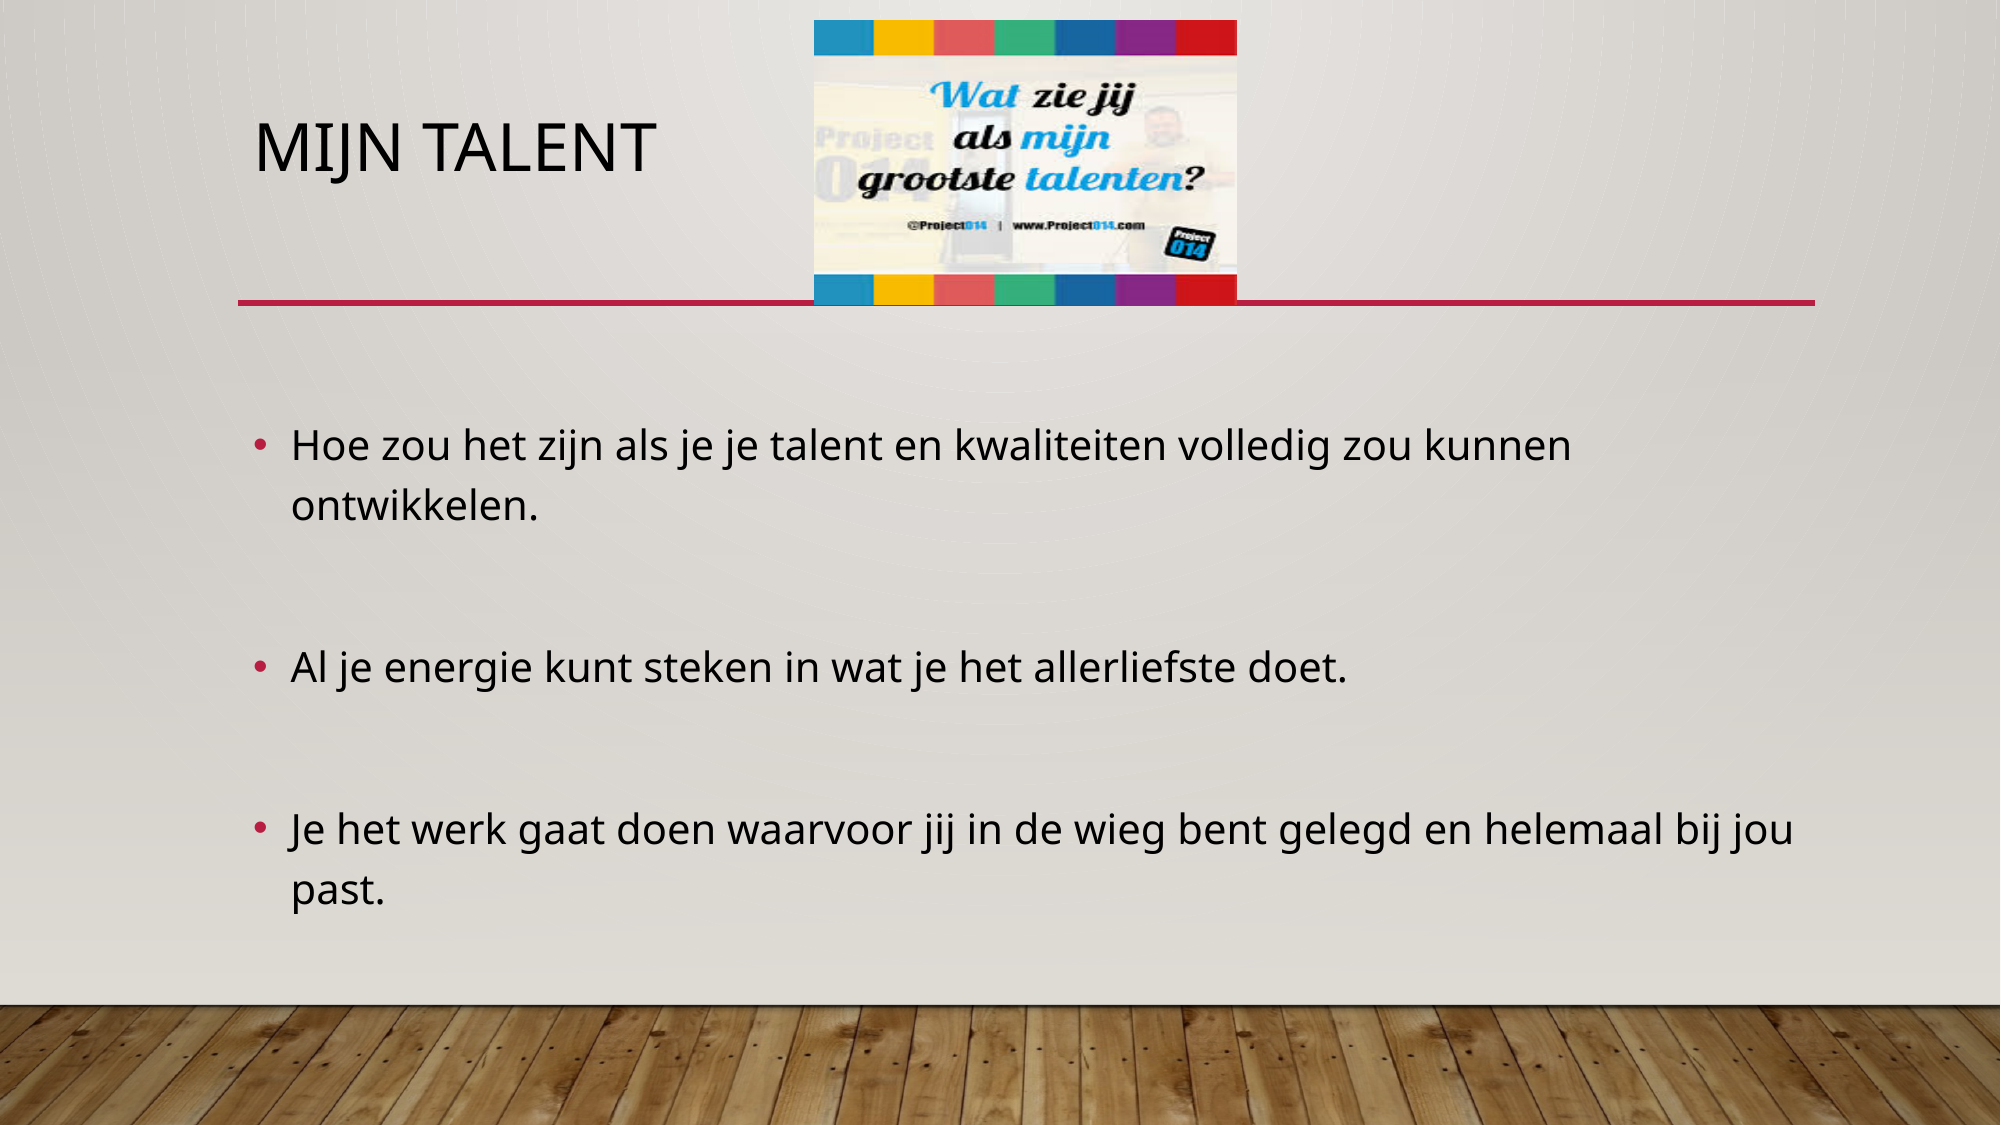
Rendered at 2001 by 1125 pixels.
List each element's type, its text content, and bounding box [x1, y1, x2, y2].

picture [0, 1005, 2000, 1125]
picture [814, 20, 1238, 305]
picture [814, 277, 871, 305]
title Mijn Talent [238, 106, 674, 305]
list Hoe zou het zijn als je je talent en kwaliteiten volledig zou kunnen ontwikkelen. Al je energie kunt steken in wat je het allerliefste doet. Je het werk gaat doen waarvoor jij in de wieg bent gelegd en helemaal bij jou past. [238, 330, 1814, 897]
